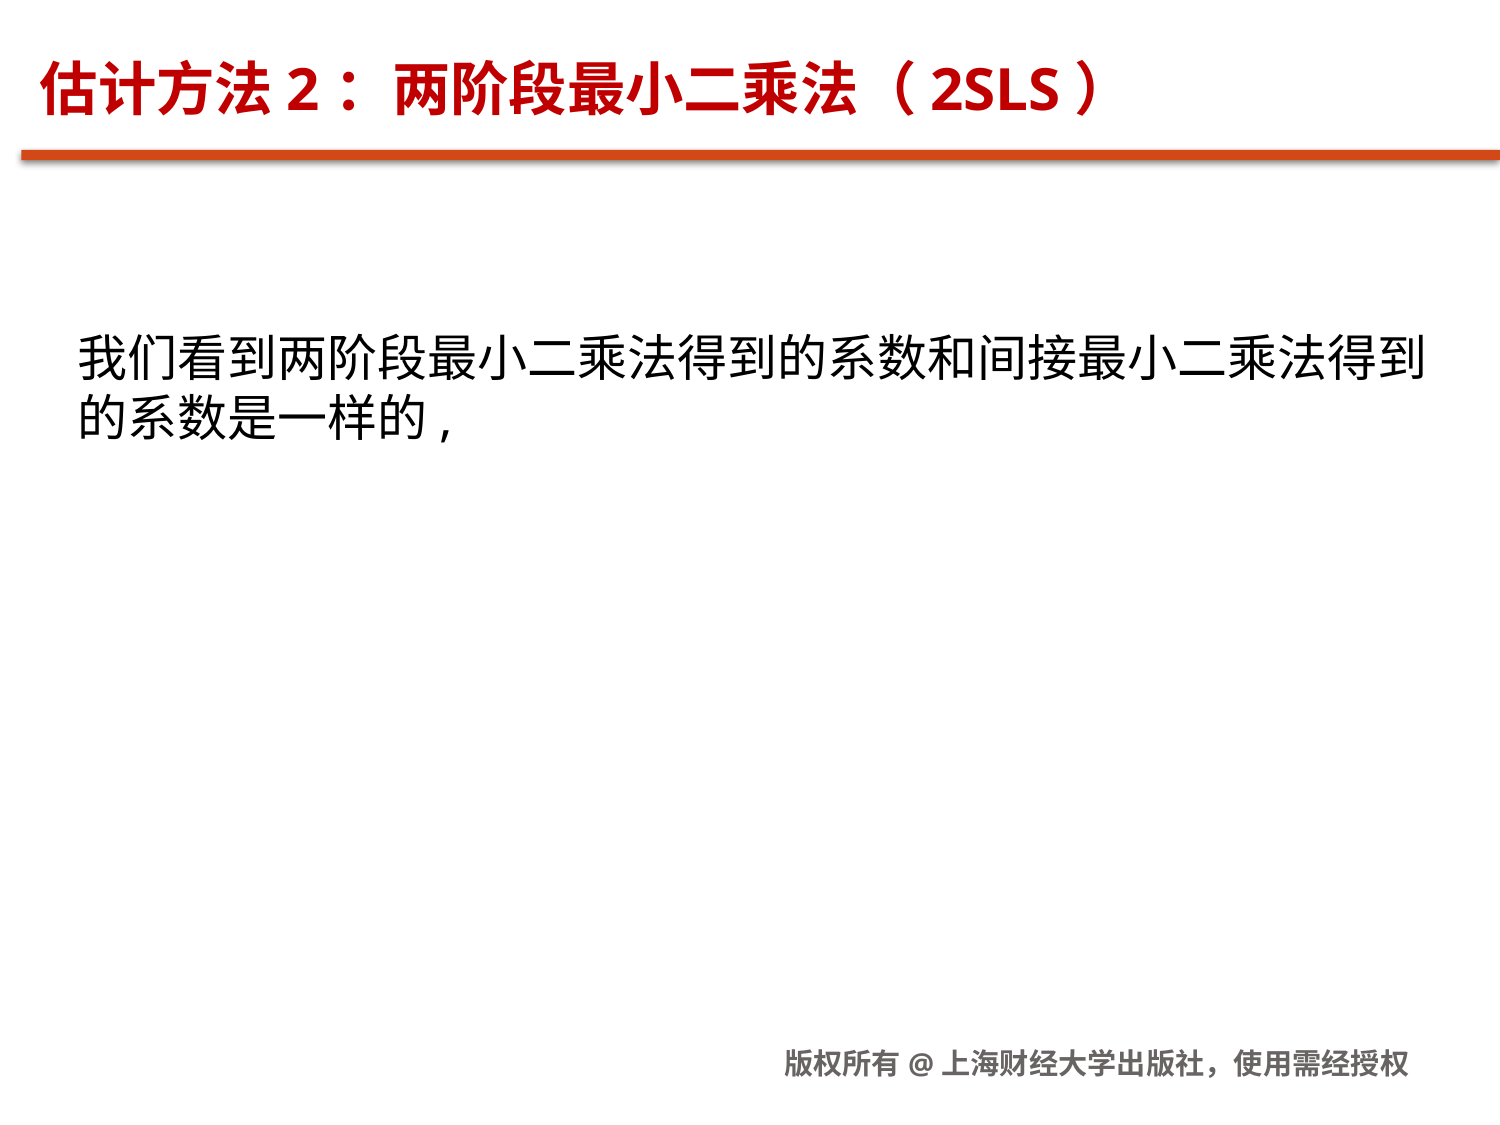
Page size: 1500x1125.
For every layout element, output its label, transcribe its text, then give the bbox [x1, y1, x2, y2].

footer 版权所有@上海财经大学出版社，使用需经授权 [690, 1025, 1500, 1100]
title 估计方法2：两阶段最小二乘法（2SLS） [24, 50, 1450, 138]
